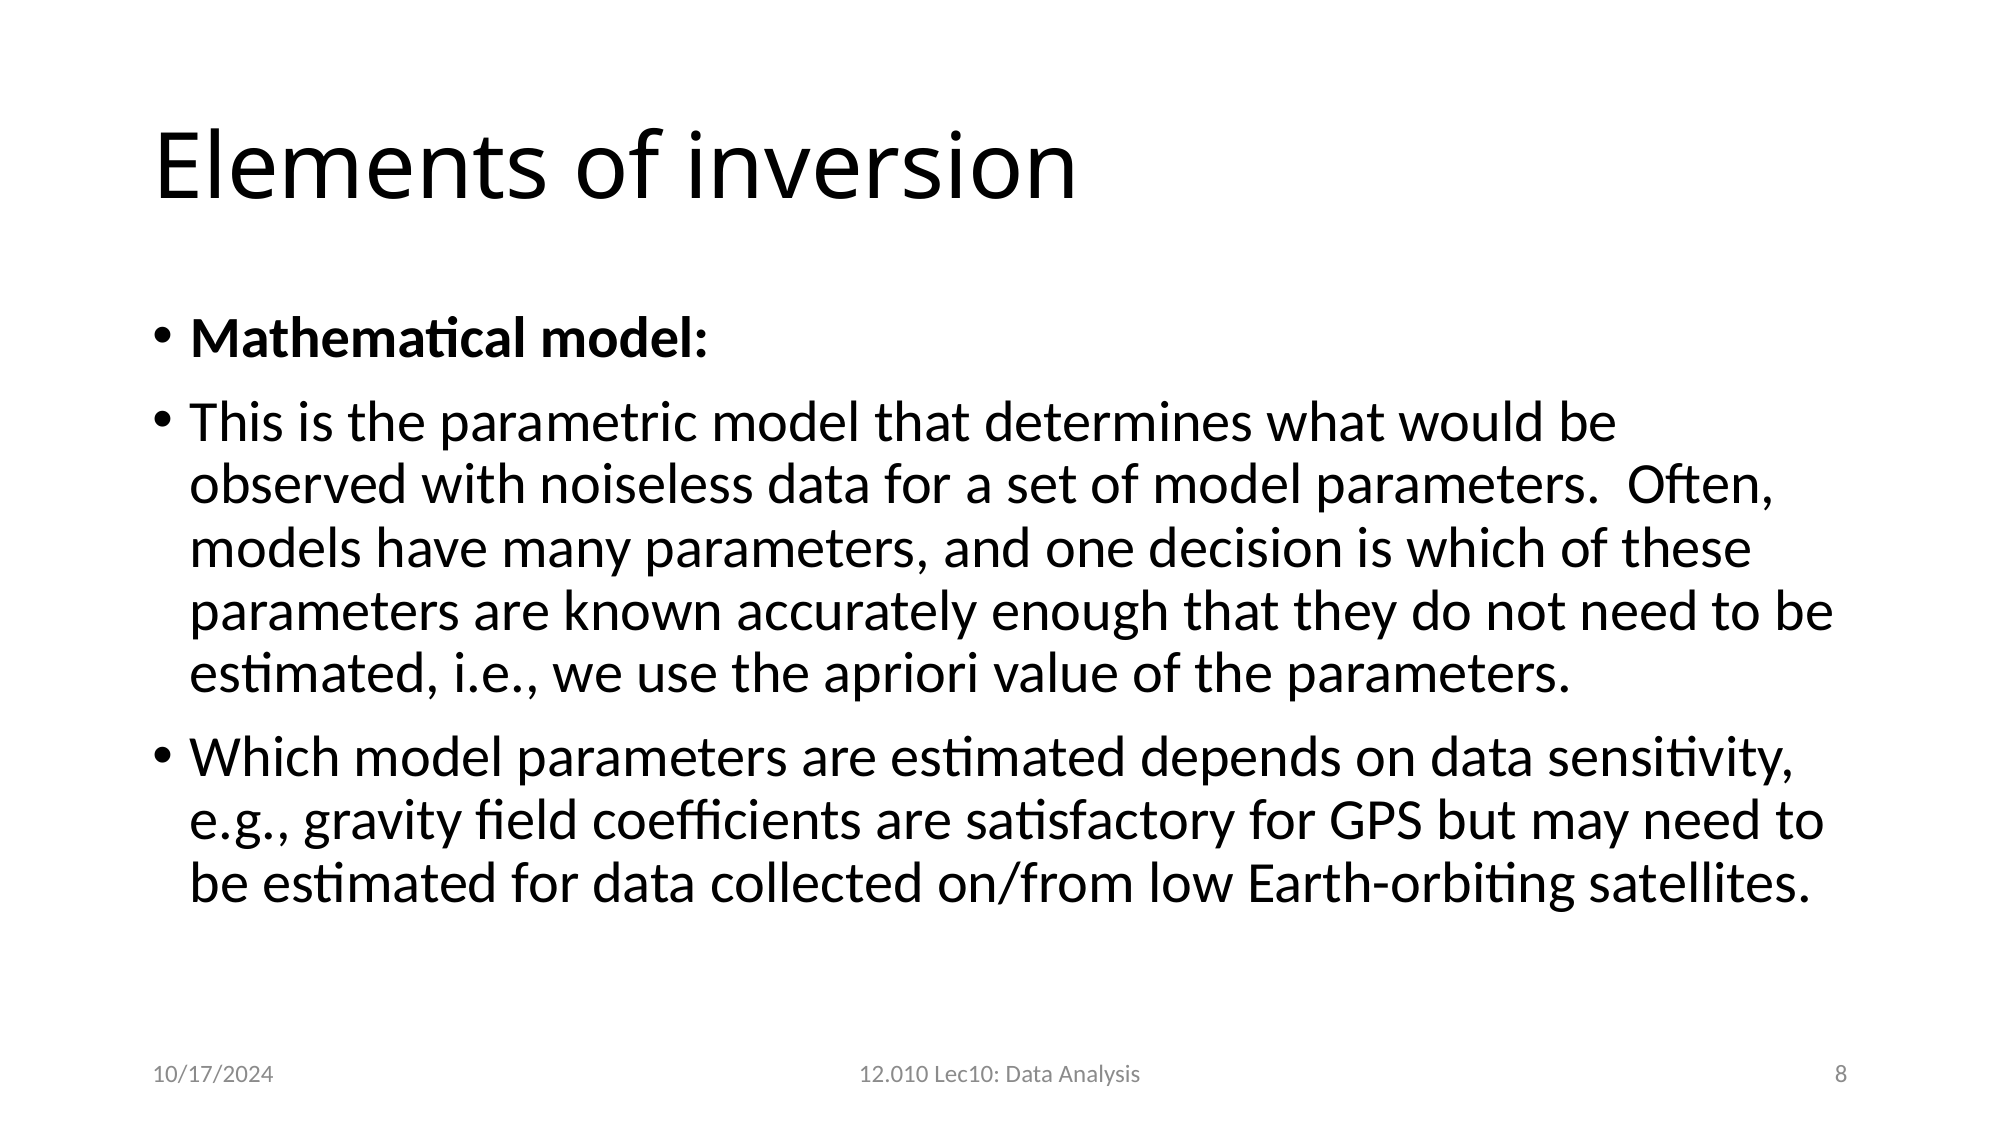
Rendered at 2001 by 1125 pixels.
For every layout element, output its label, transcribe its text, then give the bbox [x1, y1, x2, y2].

slide_number 8 [1412, 1042, 1863, 1103]
list Mathematical model: This is the parametric model that determines what would be observed with noiseless data for a set of model parameters. Often, models have many parameters, and one decision is which of these parameters are known accurately enough that they do not need to be estimated, i.e., we use the apriori value of the parameters. Which model parameters are estimated depends on data sensitivity, e.g., gravity field coefficients are satisfactory for GPS but may need to be estimated for data collected on/from low Earth-orbiting satellites. [137, 299, 1863, 1014]
footer 12.010 Lec10: Data Analysis [662, 1042, 1338, 1103]
title Elements of inversion [137, 59, 1863, 278]
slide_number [137, 1042, 588, 1103]
